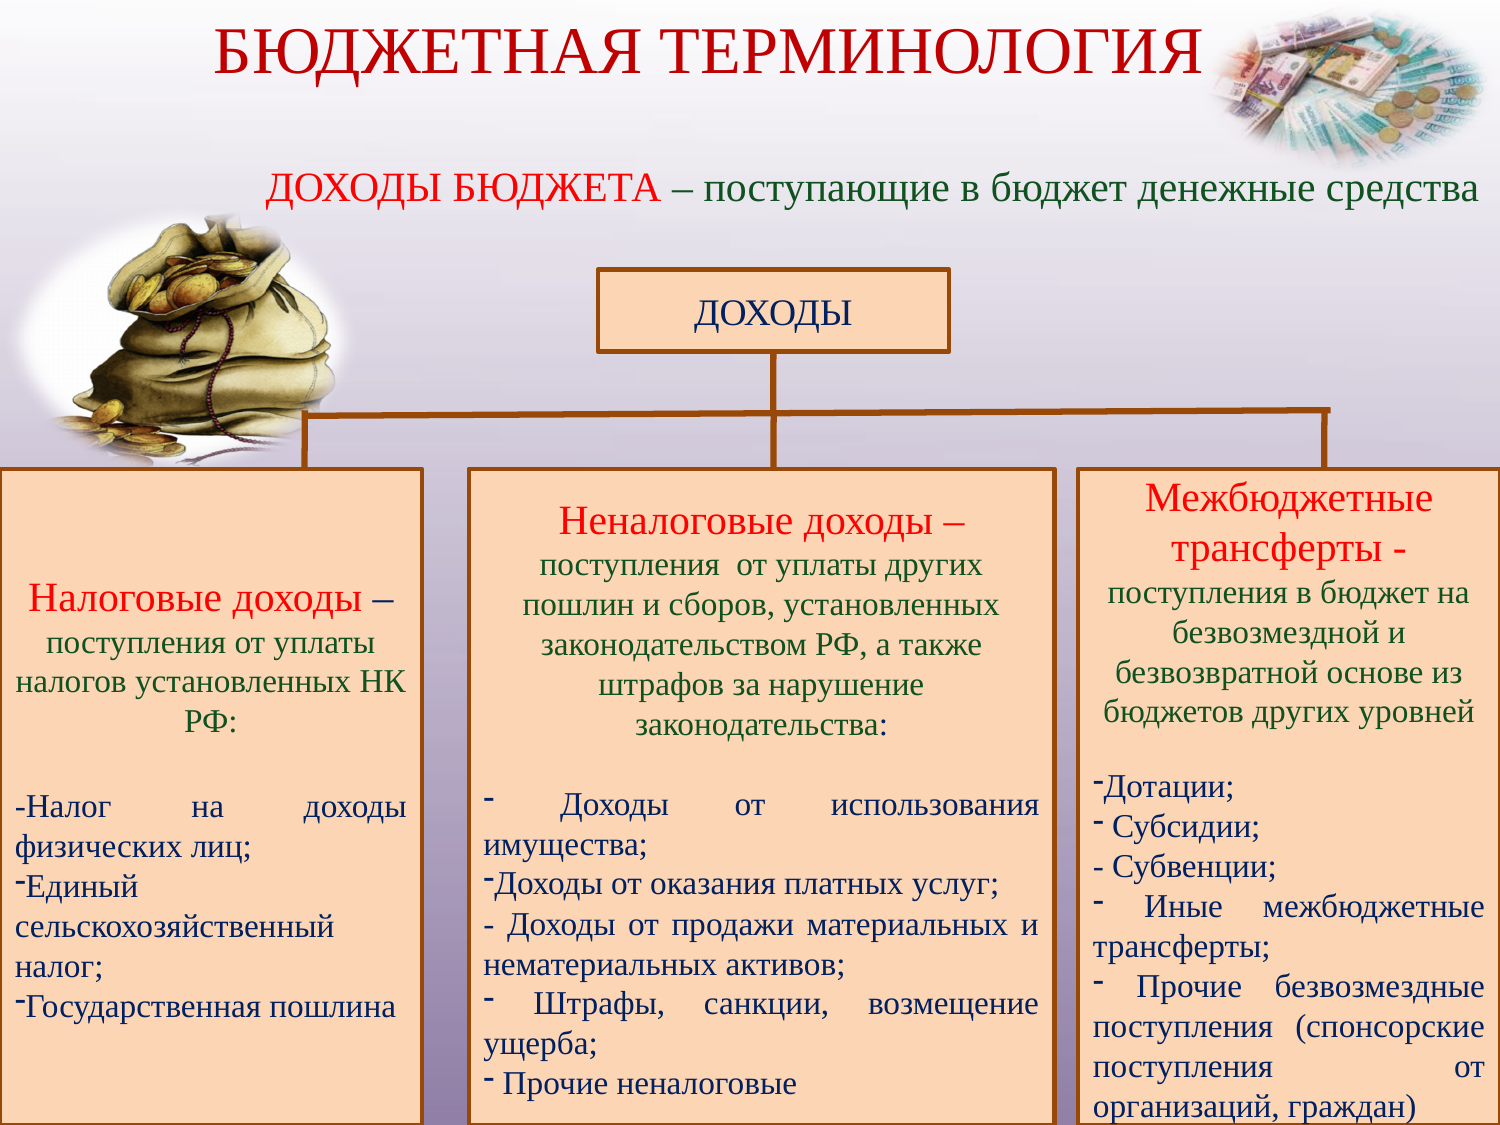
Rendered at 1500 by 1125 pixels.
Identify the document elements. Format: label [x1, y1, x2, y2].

text_box [814, 0, 821, 927]
picture [0, 0, 1500, 1125]
